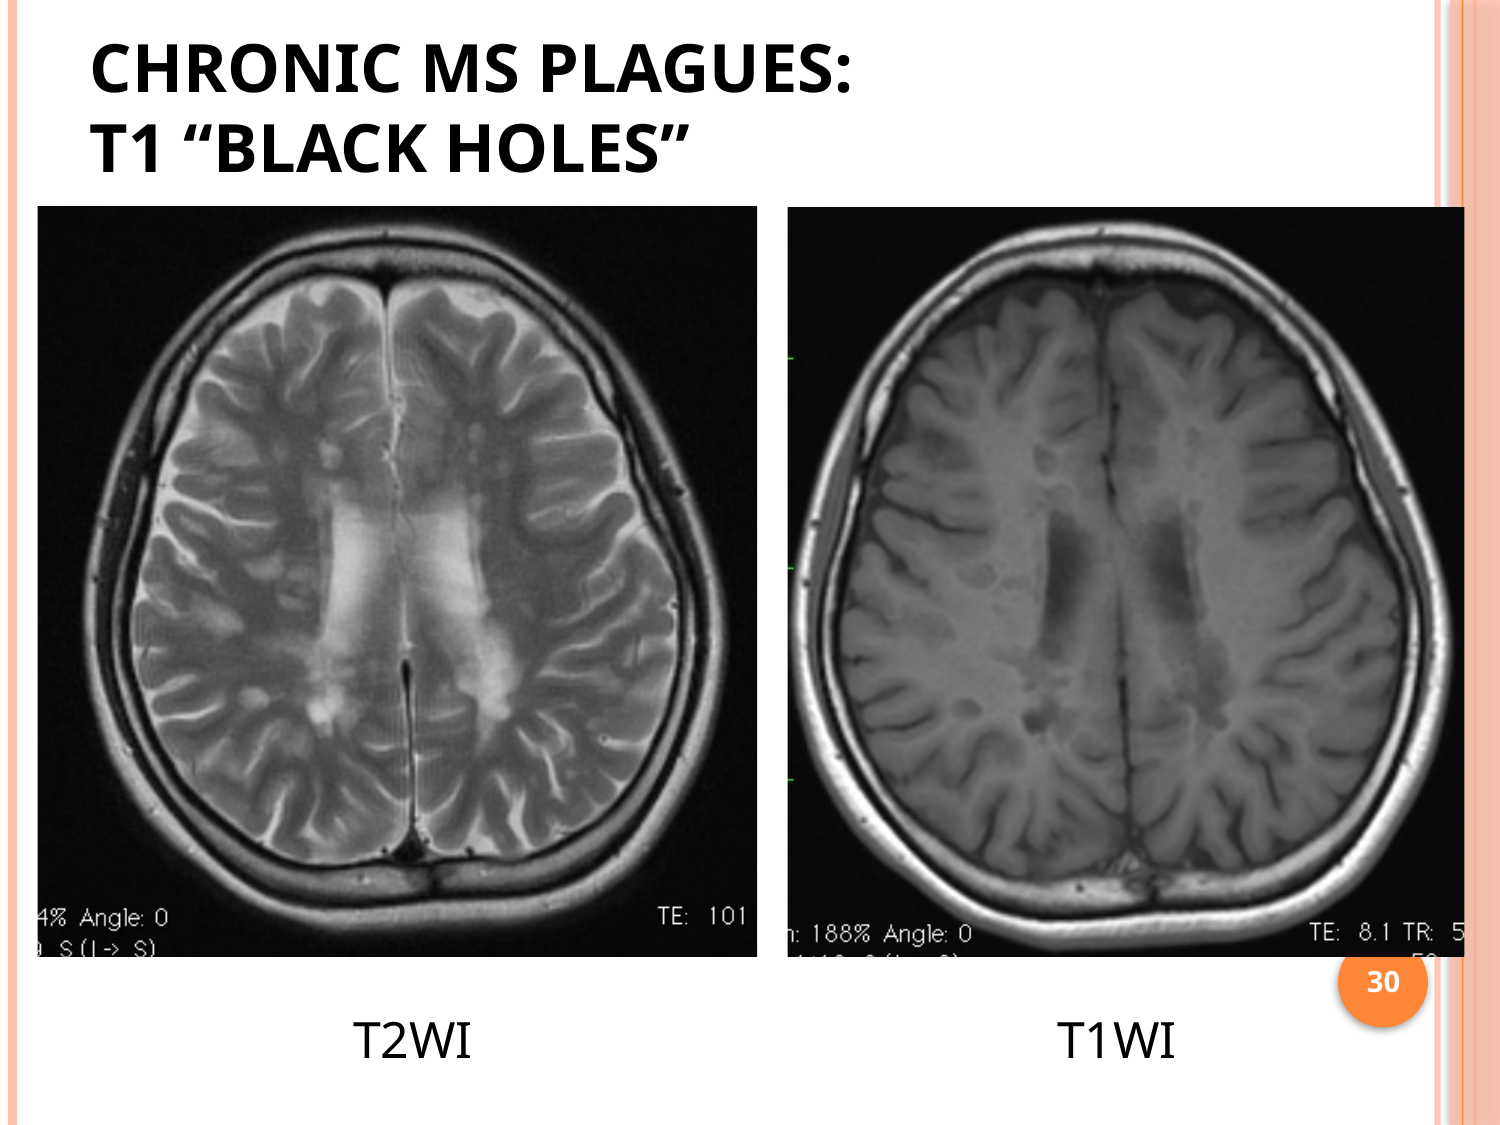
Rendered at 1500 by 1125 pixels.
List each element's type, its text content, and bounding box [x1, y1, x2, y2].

slide_number 30 [1333, 966, 1434, 1027]
picture [36, 205, 758, 957]
picture [786, 206, 1465, 957]
title Chronic MS plagues: T1 “black holes” [75, 5, 1300, 194]
text_box T2WI T1WI [312, 1001, 1288, 1076]
